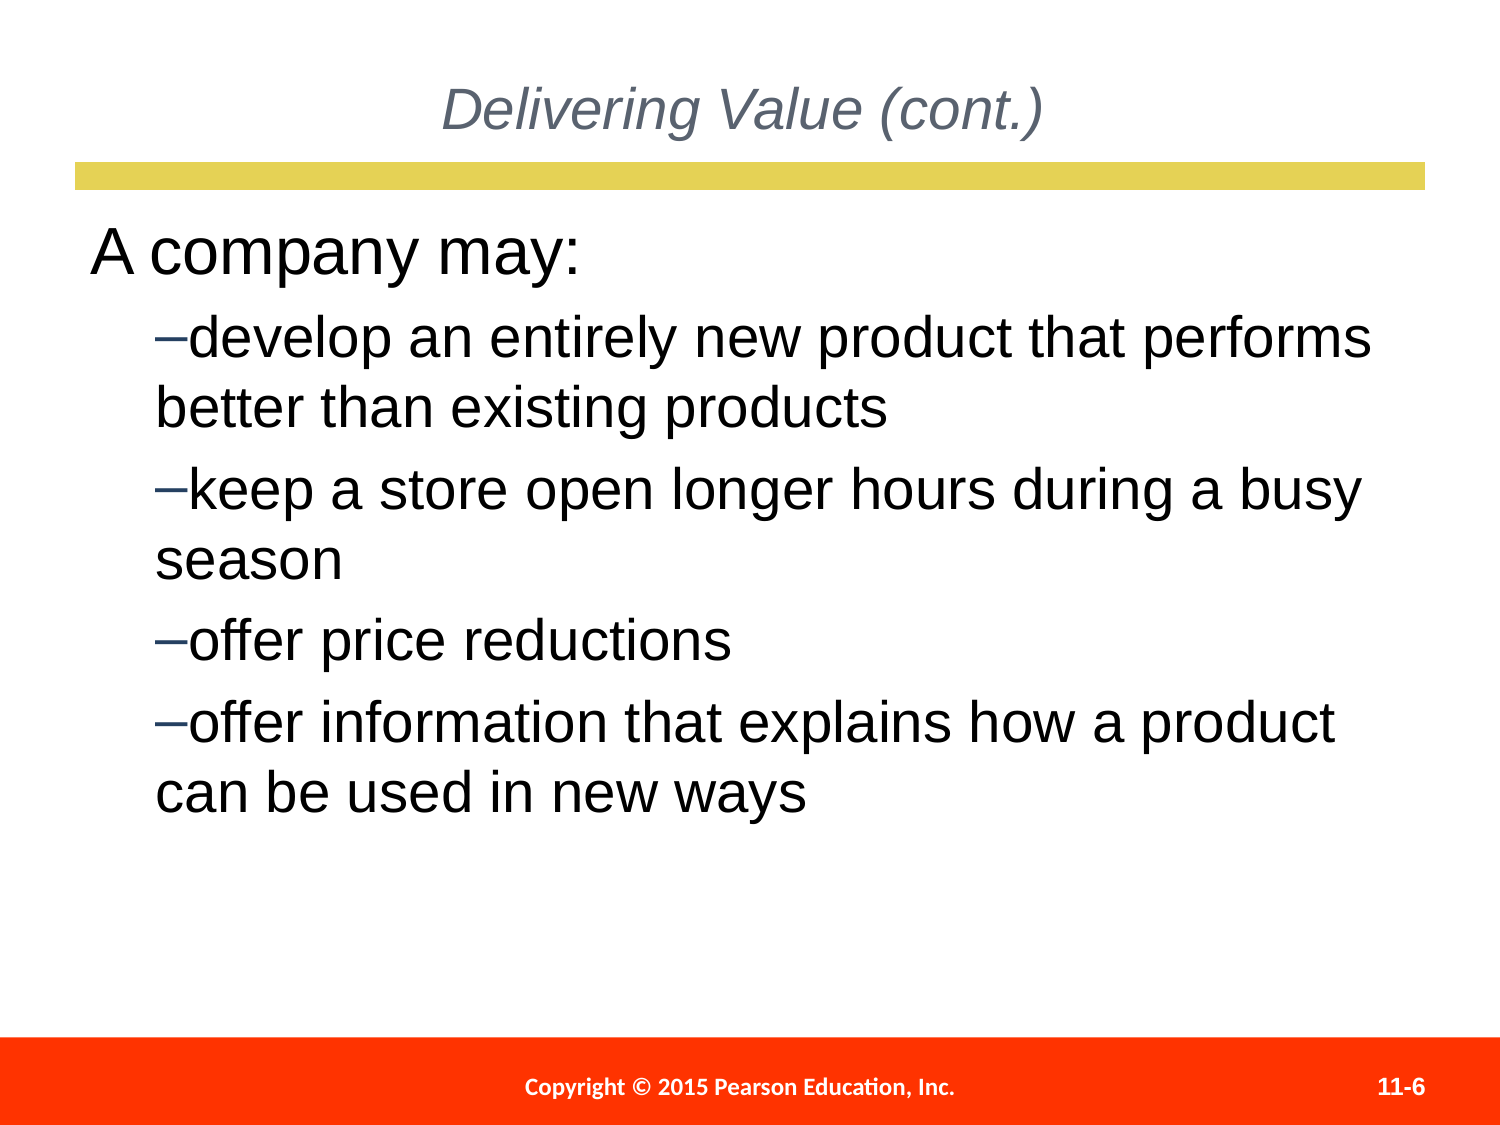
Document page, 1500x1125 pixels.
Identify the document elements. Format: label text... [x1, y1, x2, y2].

list A company may: develop an entirely new product that performs better than existing products keep a store open longer hours during a busy season offer price reductions offer information that explains how a product can be used in new ways [74, 199, 1426, 1006]
title Delivering Value (cont.) [49, 12, 1438, 201]
